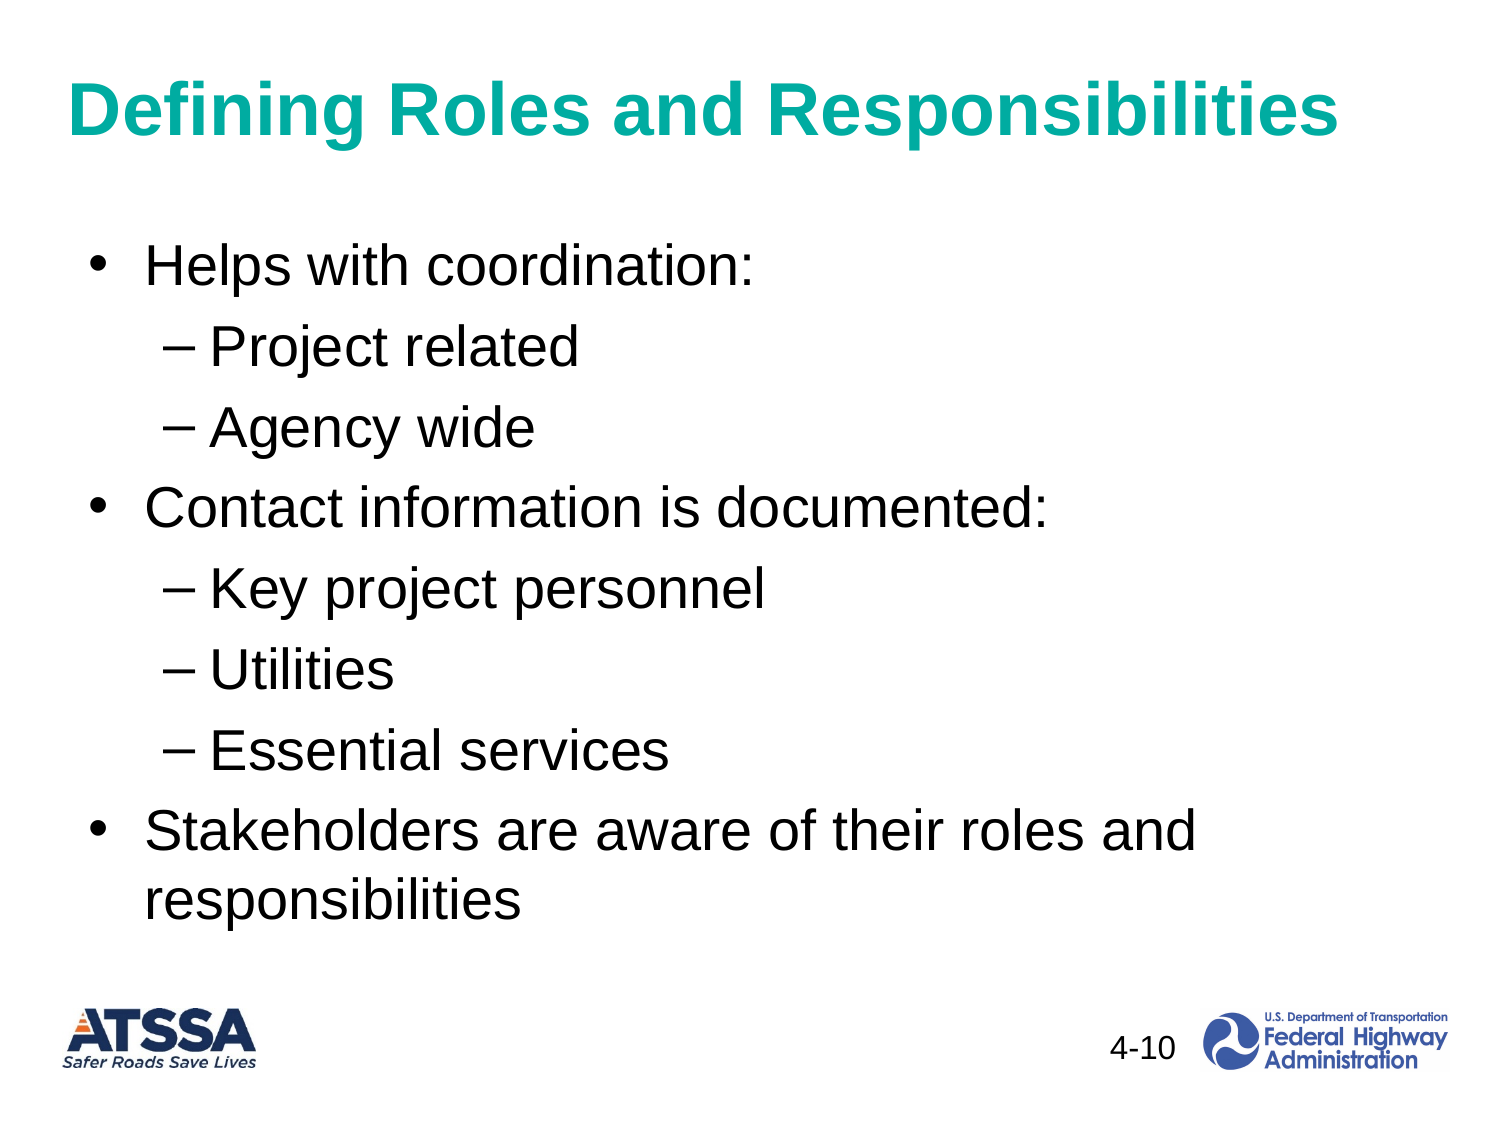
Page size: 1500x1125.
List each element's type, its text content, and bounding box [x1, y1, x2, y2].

picture [62, 1008, 256, 1068]
list Helps with coordination: Project related Agency wide Contact information is documented: Key project personnel Utilities Essential services Stakeholders are aware of their roles and responsibilities [73, 220, 1424, 942]
picture [1200, 1008, 1450, 1072]
title Defining Roles and Responsibilities [52, 51, 1403, 160]
